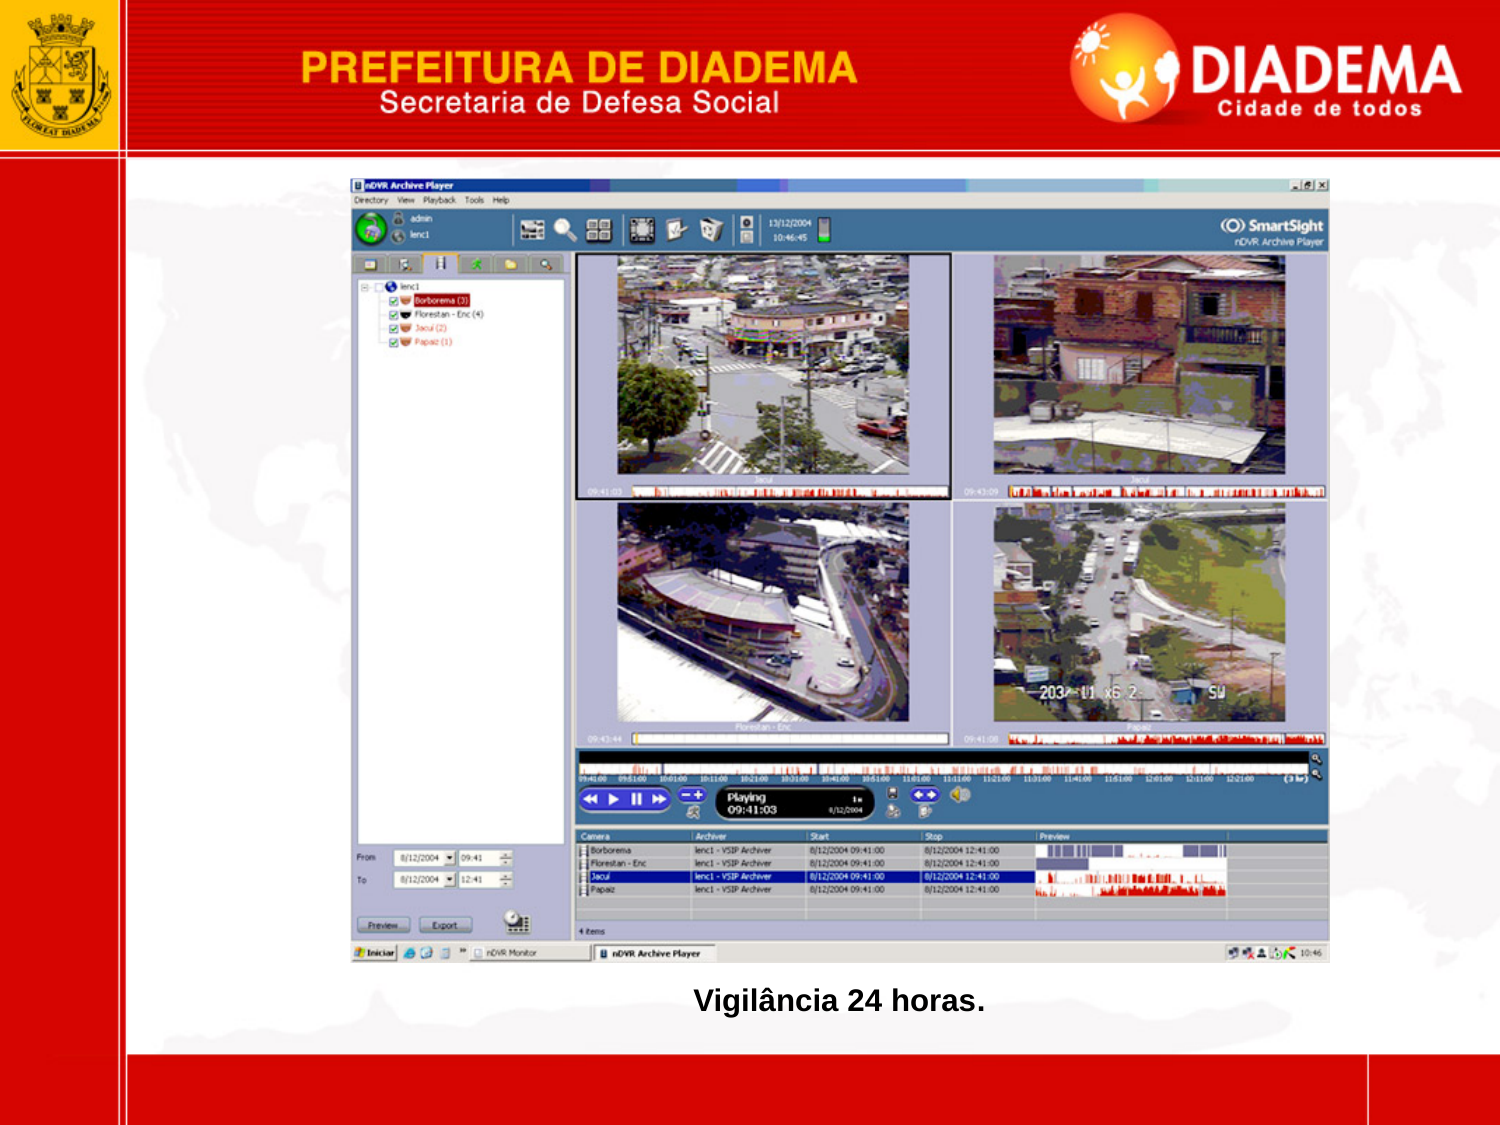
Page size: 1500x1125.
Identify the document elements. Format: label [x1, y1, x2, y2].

picture [0, 0, 1500, 1125]
text_box [349, 178, 1330, 1026]
